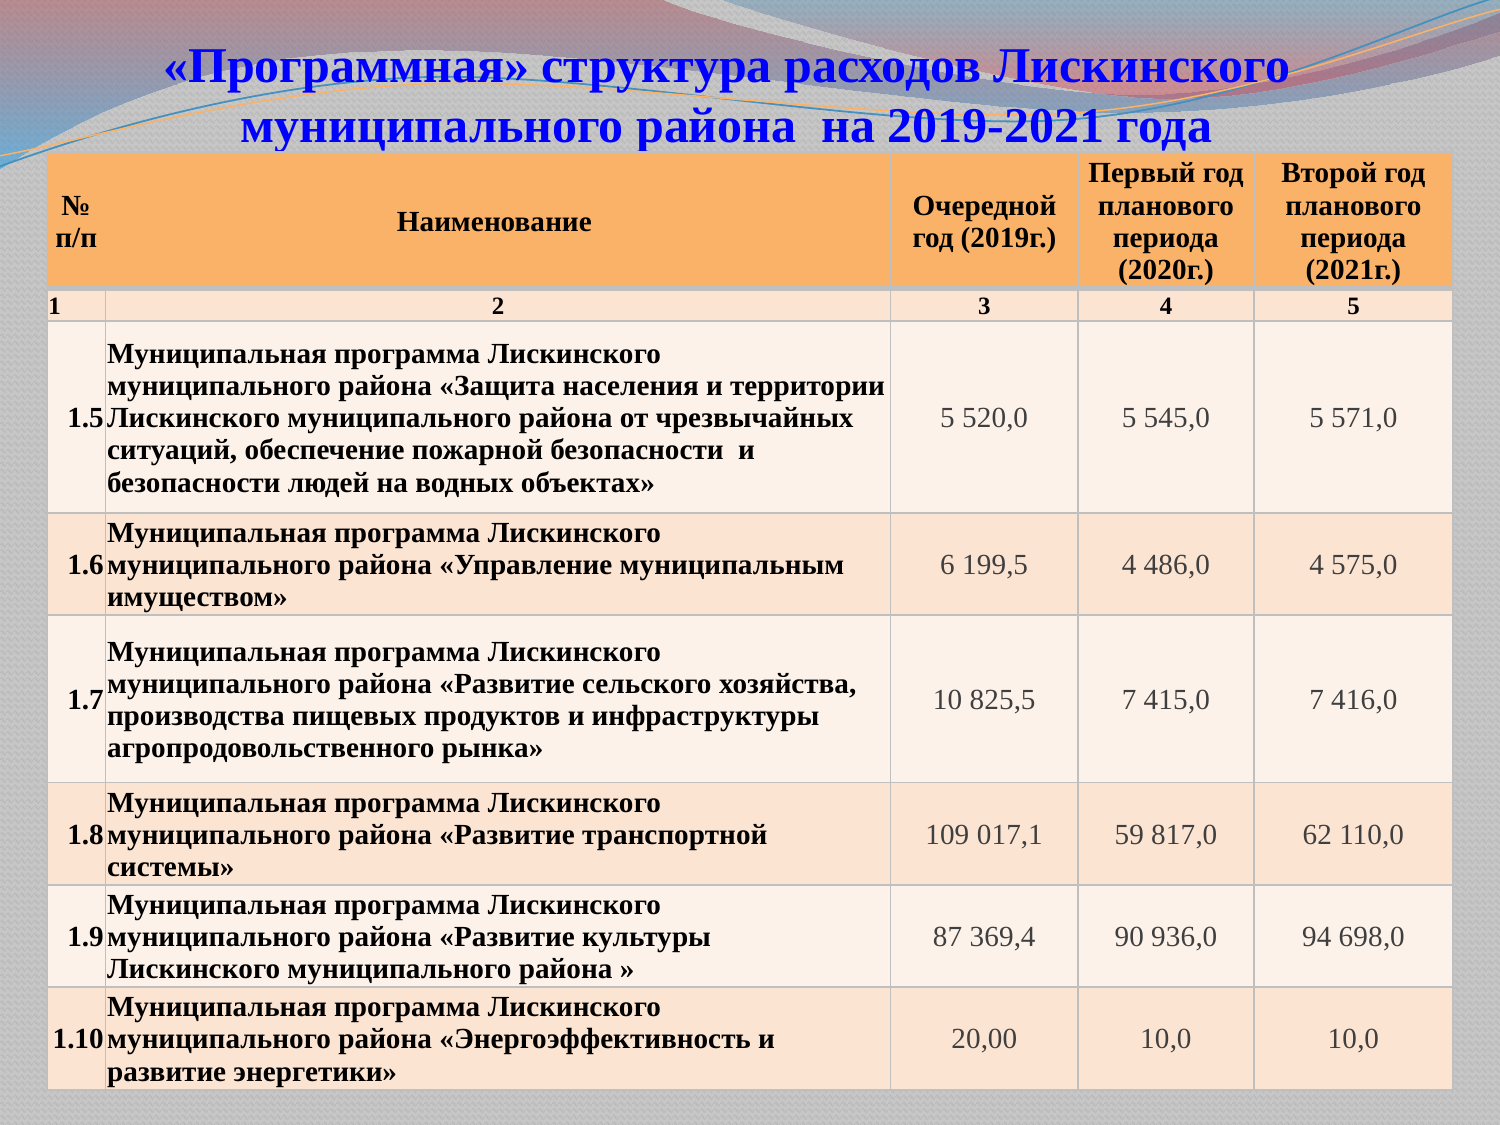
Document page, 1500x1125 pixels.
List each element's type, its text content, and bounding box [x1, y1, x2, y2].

table_cell 3 [891, 291, 1077, 320]
table_cell 1 [48, 291, 105, 320]
table_cell 5 545,0 [1079, 322, 1253, 512]
table_cell 10,0 [1255, 988, 1452, 1089]
table_cell 4 575,0 [1255, 514, 1452, 614]
table_cell 90 936,0 [1079, 886, 1253, 986]
table_cell 5 520,0 [891, 322, 1077, 512]
table_cell 5 [1255, 291, 1452, 320]
table_cell 94 698,0 [1255, 886, 1452, 986]
table_cell 1.10 [48, 988, 105, 1089]
table_cell 4 [1079, 291, 1253, 320]
table_cell 1.5 [48, 322, 105, 512]
table_cell 20,00 [891, 988, 1077, 1089]
table_header № п/п [48, 153, 105, 286]
table_cell 1.7 [48, 616, 105, 782]
title «Программная» структура расходов Лискинского муниципального района на 2019-2021 года [35, 35, 1418, 153]
table_cell 7 416,0 [1255, 616, 1452, 782]
table_header Очередной год (2019г.) [891, 153, 1077, 286]
table_cell Муниципальная программа Лискинского муниципального района «Энергоэффективность и развитие энергетики» [106, 988, 890, 1089]
table_cell 87 369,4 [891, 886, 1077, 986]
table_cell 2 [106, 291, 890, 320]
table_cell 6 199,5 [891, 514, 1077, 614]
table_cell 1.6 [48, 514, 105, 614]
table_cell Муниципальная программа Лискинского муниципального района «Защита населения и территории Лискинского муниципального района от чрезвычайных ситуаций, обеспечение пожарной безопасности и безопасности людей на водных объектах» [106, 322, 890, 512]
table_header Второй год планового периода (2021г.) [1255, 153, 1452, 286]
table_cell 5 571,0 [1255, 322, 1452, 512]
table_cell 59 817,0 [1079, 783, 1253, 884]
table_cell 10,0 [1079, 988, 1253, 1089]
table_cell 10 825,5 [891, 616, 1077, 782]
table_cell 1.9 [48, 886, 105, 986]
table_cell Муниципальная программа Лискинского муниципального района «Управление муниципальным имуществом» [106, 514, 890, 614]
table_header Первый год планового периода (2020г.) [1079, 153, 1253, 286]
table_cell 4 486,0 [1079, 514, 1253, 614]
table_cell Муниципальная программа Лискинского муниципального района «Развитие культуры Лискинского муниципального района » [106, 886, 890, 986]
table_cell 1.8 [48, 783, 105, 884]
table_cell 62 110,0 [1255, 783, 1452, 884]
table_header Наименование [106, 153, 890, 286]
table_cell Муниципальная программа Лискинского муниципального района «Развитие транспортной системы» [106, 783, 890, 884]
table_cell 109 017,1 [891, 783, 1077, 884]
table_cell 7 415,0 [1079, 616, 1253, 782]
table_cell Муниципальная программа Лискинского муниципального района «Развитие сельского хозяйства, производства пищевых продуктов и инфраструктуры агропродовольственного рынка» [106, 616, 890, 782]
